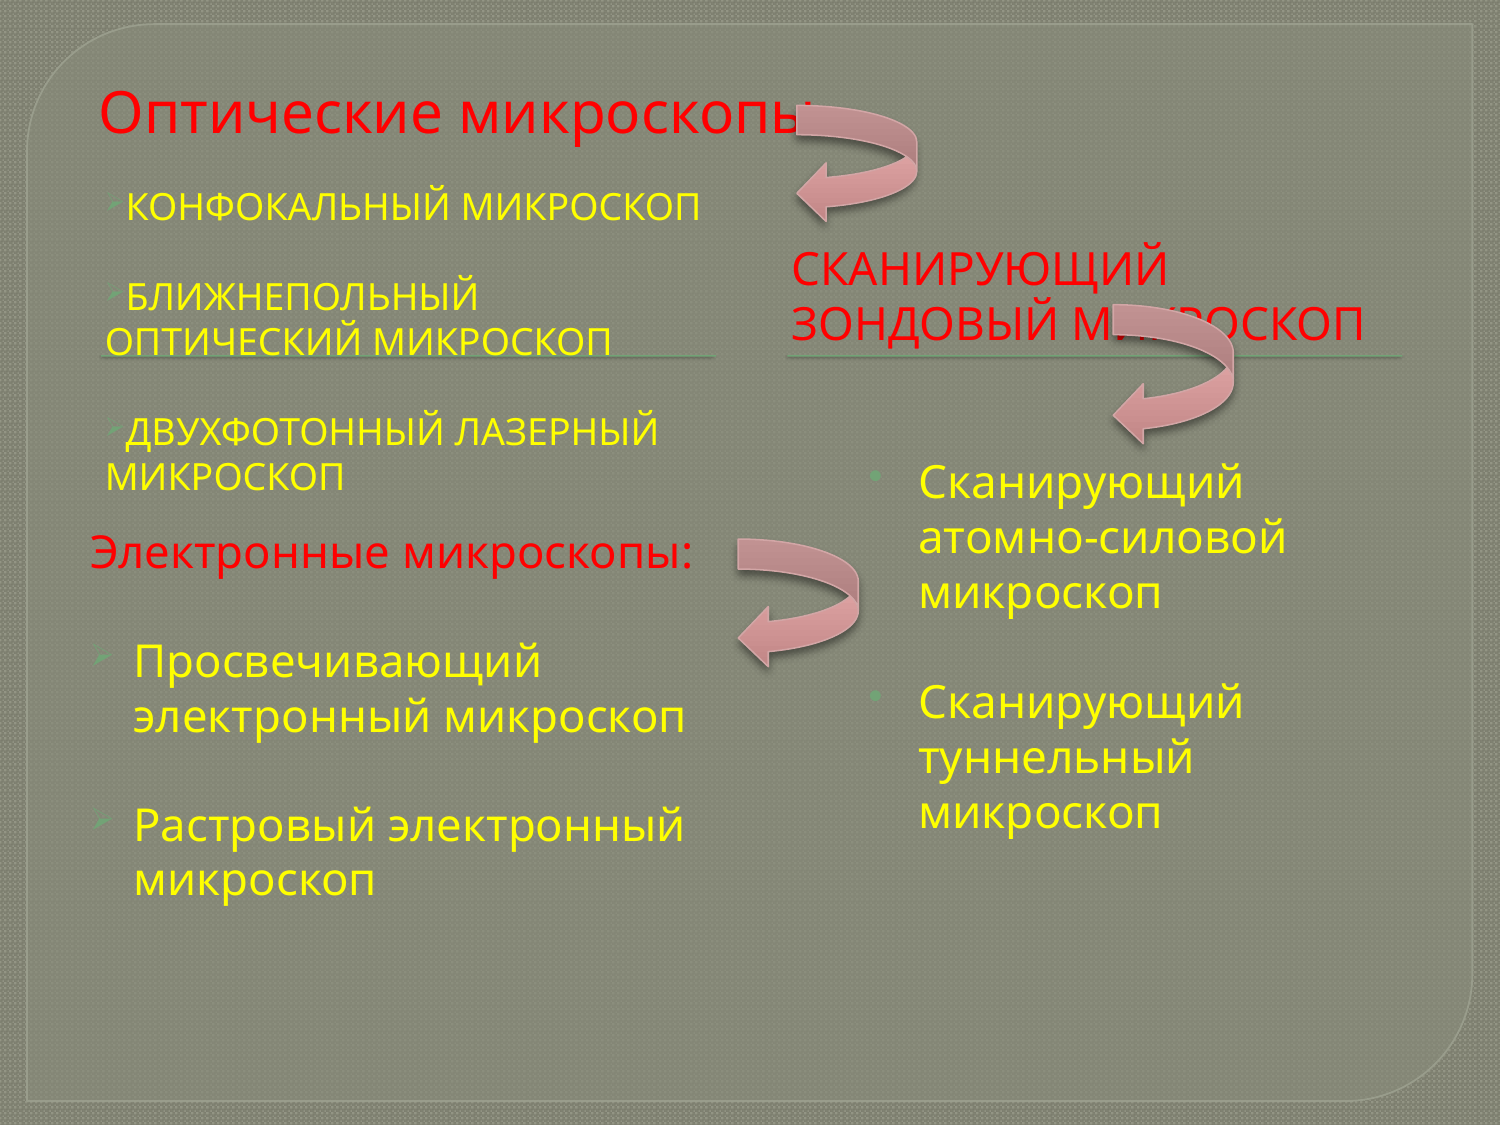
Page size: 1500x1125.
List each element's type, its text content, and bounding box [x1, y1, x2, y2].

list Электронные микроскопы: Просвечивающий электронный микроскоп Растровый электронный микроскоп [75, 515, 738, 1035]
text_box [737, 538, 860, 668]
text_box [1112, 303, 1235, 445]
list Сканирующий зондовый микроскоп [761, 251, 1425, 357]
text_box [796, 104, 918, 223]
list Конфокальный микроскоп Ближнепольный оптический микроскоп Двухфотонный лазерный микроскоп [75, 175, 738, 515]
title Оптические микроскопы [75, 41, 1425, 153]
list Сканирующий атомно-силовой микроскоп Сканирующий туннельный микроскоп [855, 445, 1425, 1035]
